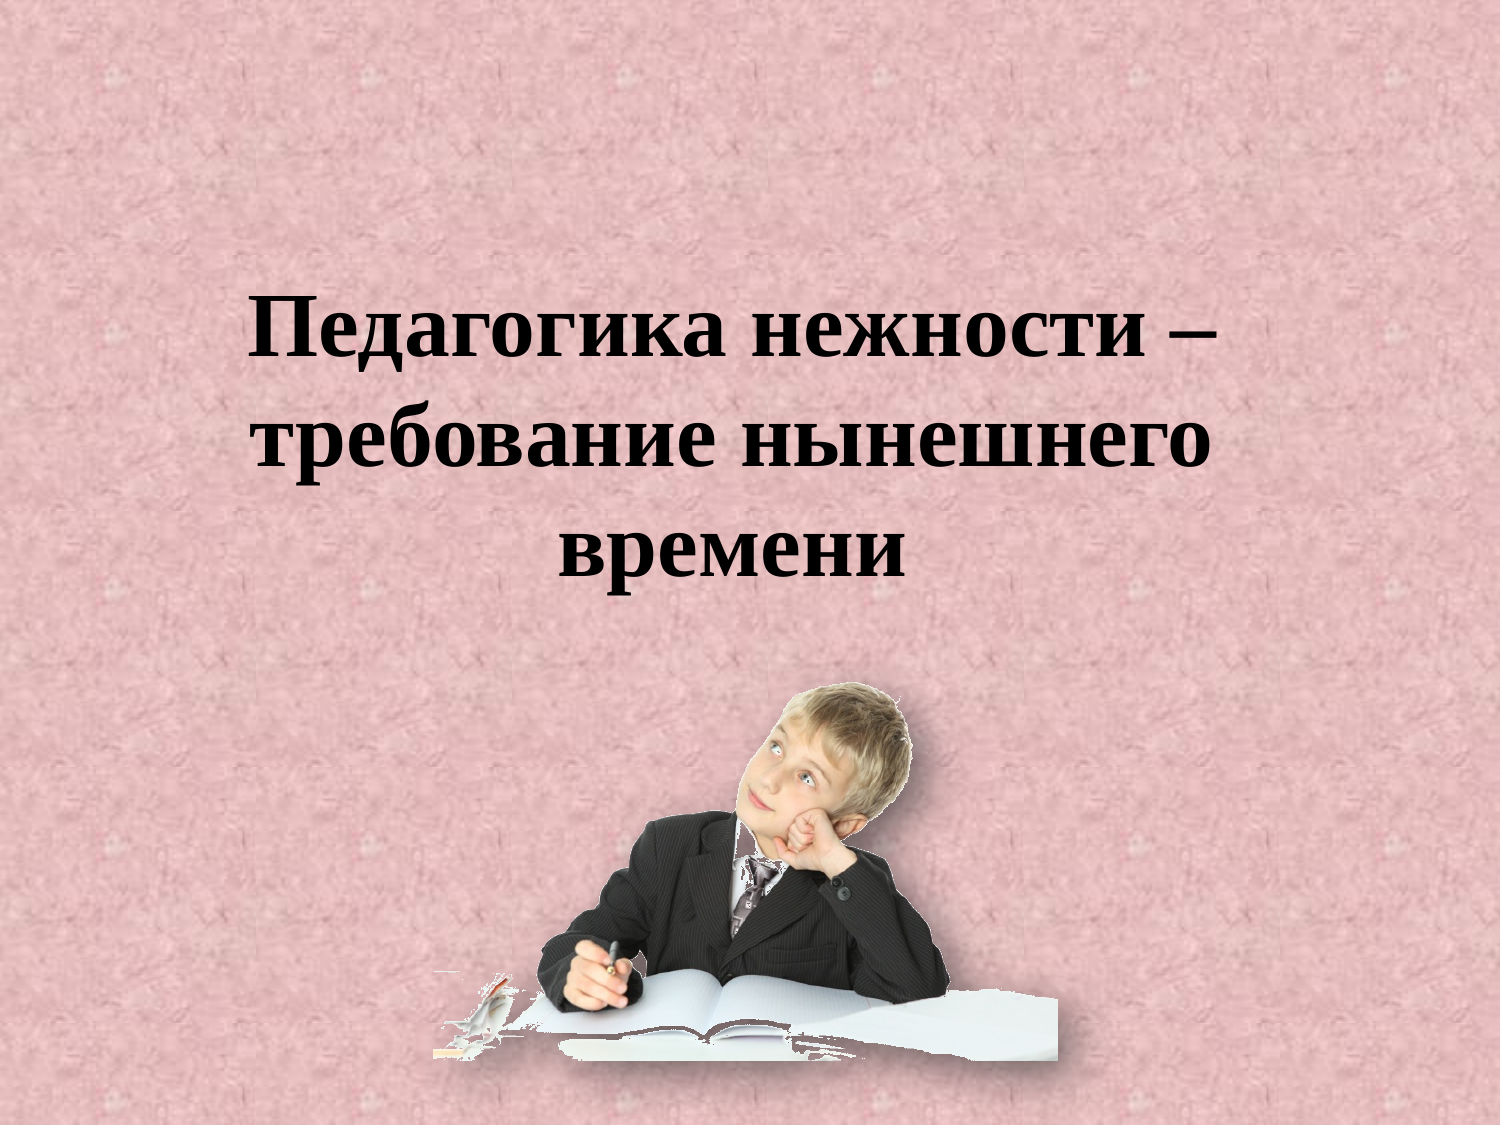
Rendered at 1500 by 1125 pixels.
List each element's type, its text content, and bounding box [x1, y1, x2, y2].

picture [0, 0, 1500, 1125]
text_box Педагогика нежности – требование нынешнего времени [199, 257, 1266, 603]
